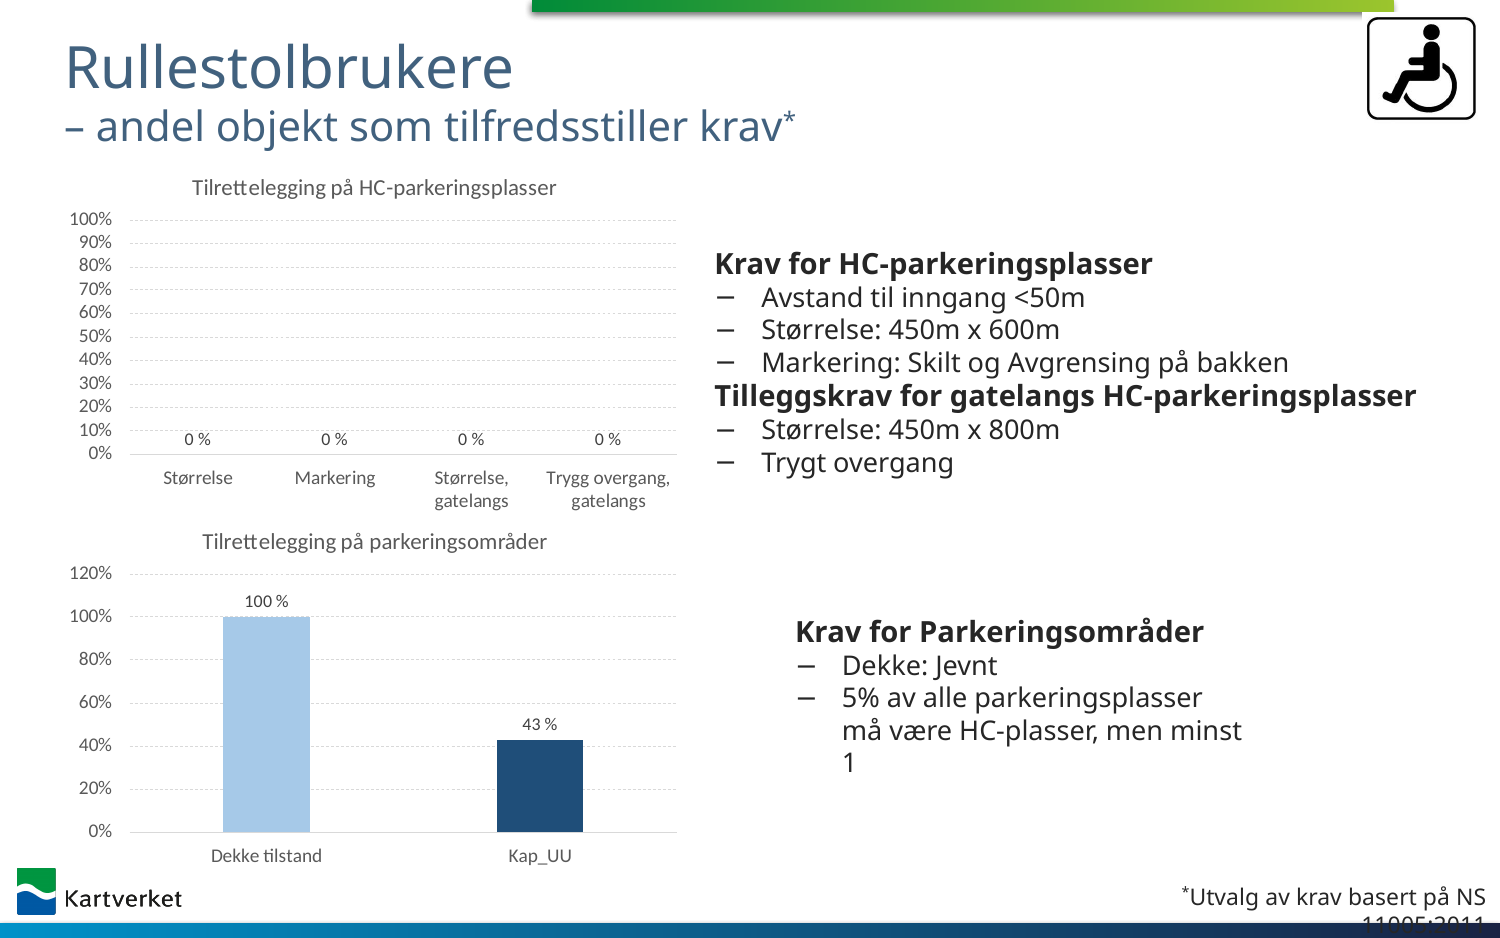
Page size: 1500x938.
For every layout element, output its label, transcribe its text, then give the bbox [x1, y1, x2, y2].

picture [62, 166, 688, 519]
picture [62, 520, 688, 874]
picture [1362, 12, 1481, 126]
text_box *Utvalg av krav basert på NS 11005:2011 [1068, 873, 1500, 938]
text_box Krav for Parkeringsområder Dekke: Jevnt 5% av alle parkeringsplasser må være HC-plasser, men minst 1 [780, 605, 1261, 786]
text_box Rullestolbrukere – andel objekt som tilfredsstiller krav* [49, 25, 1431, 158]
text_box Krav for HC-parkeringsplasser Avstand til inngang <50m Størrelse: 450m x 600m Markering: Skilt og Avgrensing på bakken Tilleggskrav for gatelangs HC-parkeringsplasser Størrelse: 450m x 800m Trygt overgang [699, 237, 1433, 485]
